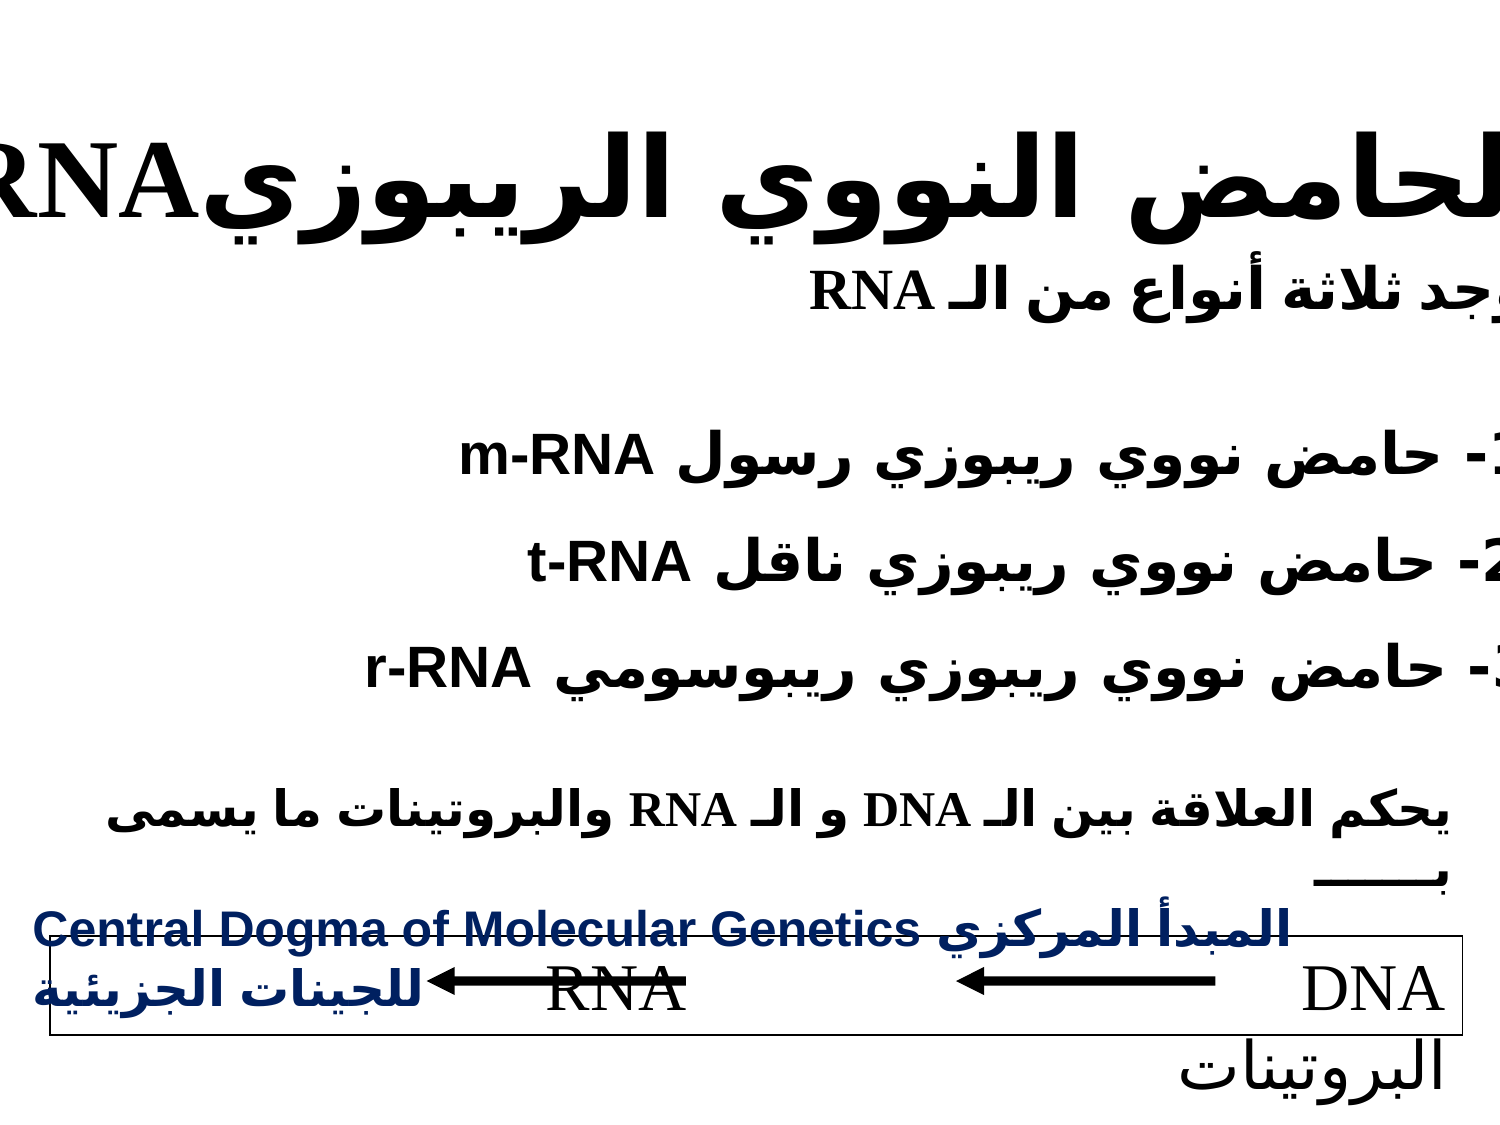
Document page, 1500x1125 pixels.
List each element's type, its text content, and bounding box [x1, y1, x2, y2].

text_box 1- حامض نووي ريبوزي رسول m-RNA [423, 408, 1500, 494]
text_box 3- حامض نووي ريبوزي ريبوسومي r-RNA [329, 621, 1500, 707]
text_box 2- حامض نووي ريبوزي ناقل t-RNA [492, 515, 1500, 600]
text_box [49, 935, 1463, 1036]
text_box يحكم العلاقة بين الـ DNA و الـ RNA والبروتينات ما يسمى بـــــــ Central Dogma of Molecular Genetics المبدأ المركزي للجينات الجزيئية [17, 768, 1468, 1024]
text_box الحامض النووي الريبوزيRNA يوجد ثلاثة أنواع من الـ RNA [0, 97, 1500, 329]
